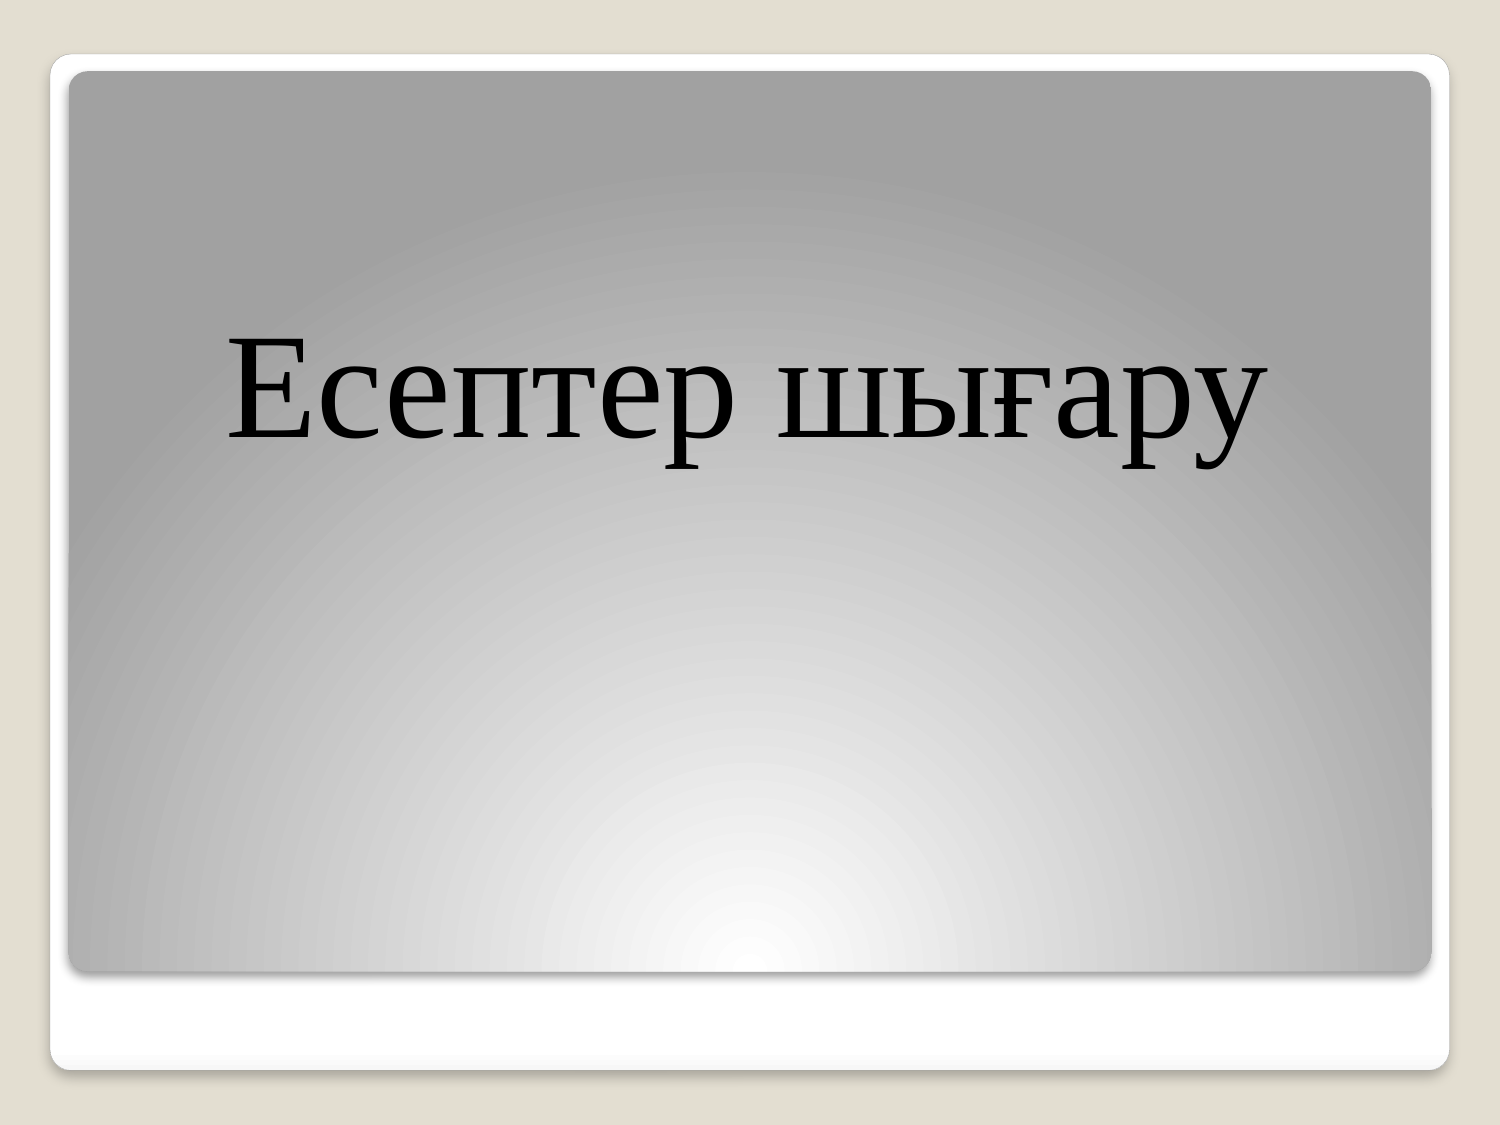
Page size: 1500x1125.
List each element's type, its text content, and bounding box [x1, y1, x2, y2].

list Есептер шығару [82, 86, 1425, 774]
